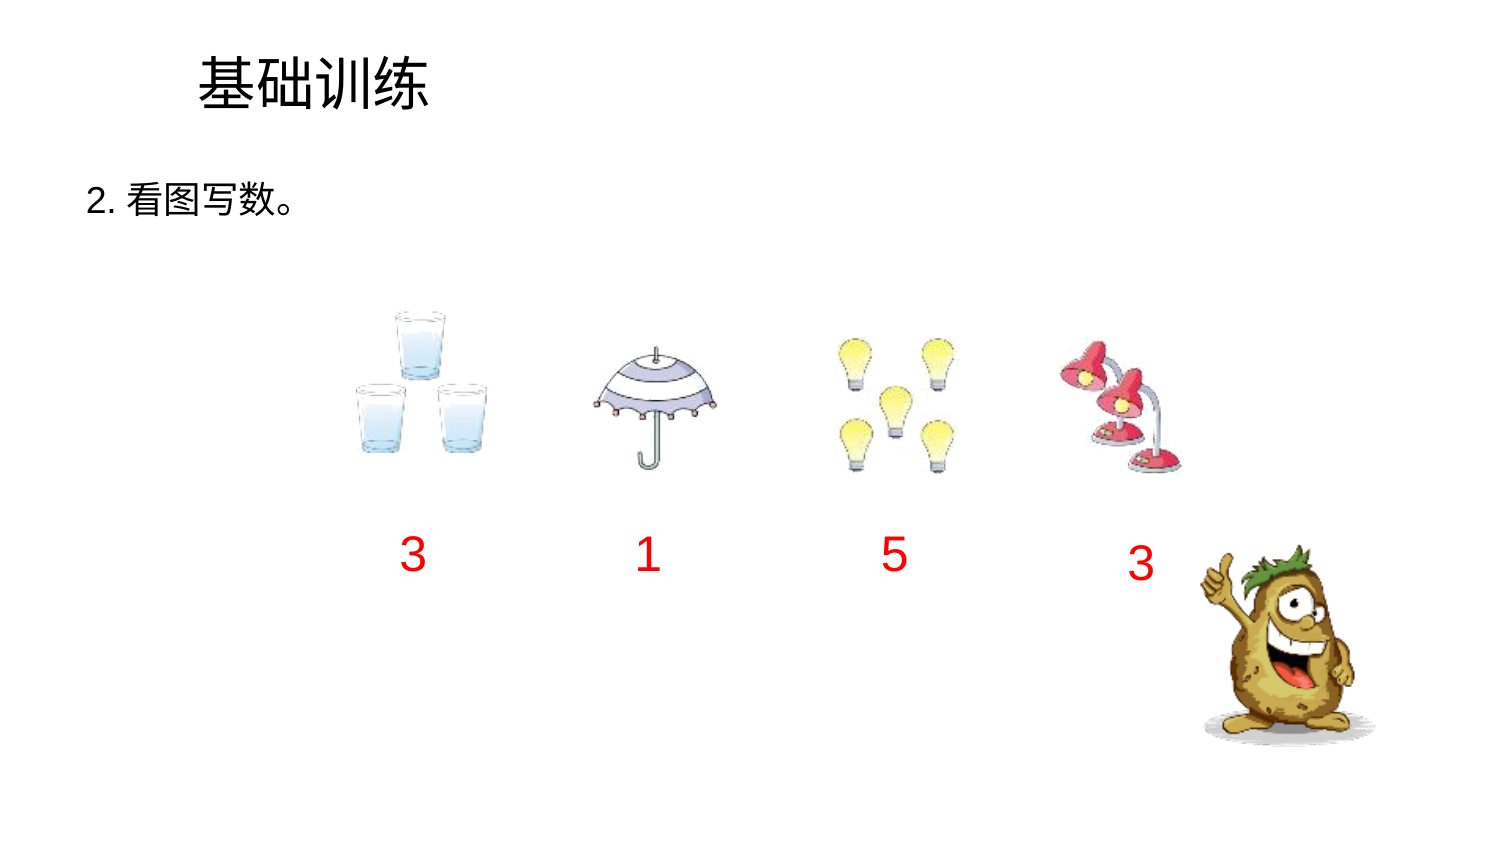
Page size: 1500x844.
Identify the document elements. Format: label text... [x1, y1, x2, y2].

text_box 5 [869, 485, 930, 587]
text_box 3 [388, 485, 449, 587]
picture [834, 337, 965, 480]
text_box 2.看图写数。 [74, 147, 449, 227]
text_box 1 [623, 485, 683, 587]
text_box 基础训练 [186, 49, 816, 102]
picture [356, 310, 487, 453]
picture [1057, 337, 1188, 480]
picture [588, 332, 719, 475]
picture [1193, 544, 1383, 753]
text_box 3 [1116, 495, 1177, 597]
